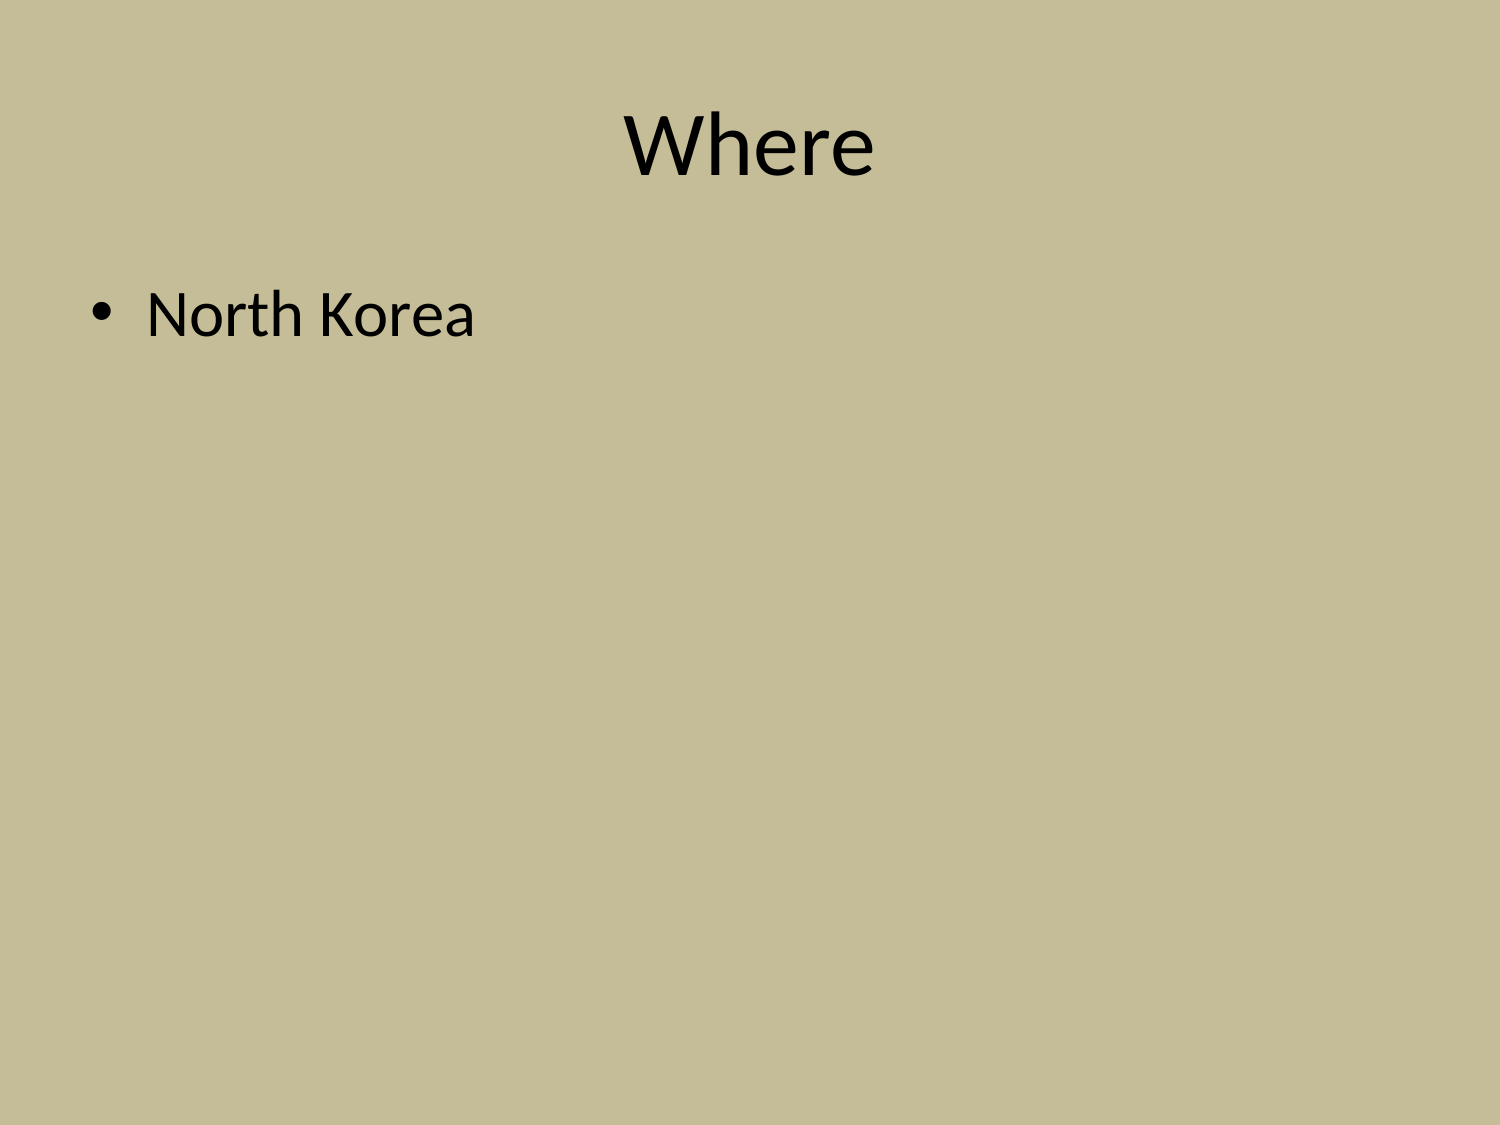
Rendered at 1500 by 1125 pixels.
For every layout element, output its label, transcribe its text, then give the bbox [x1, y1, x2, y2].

list North Korea [75, 262, 1425, 1005]
title Where [75, 45, 1425, 233]
